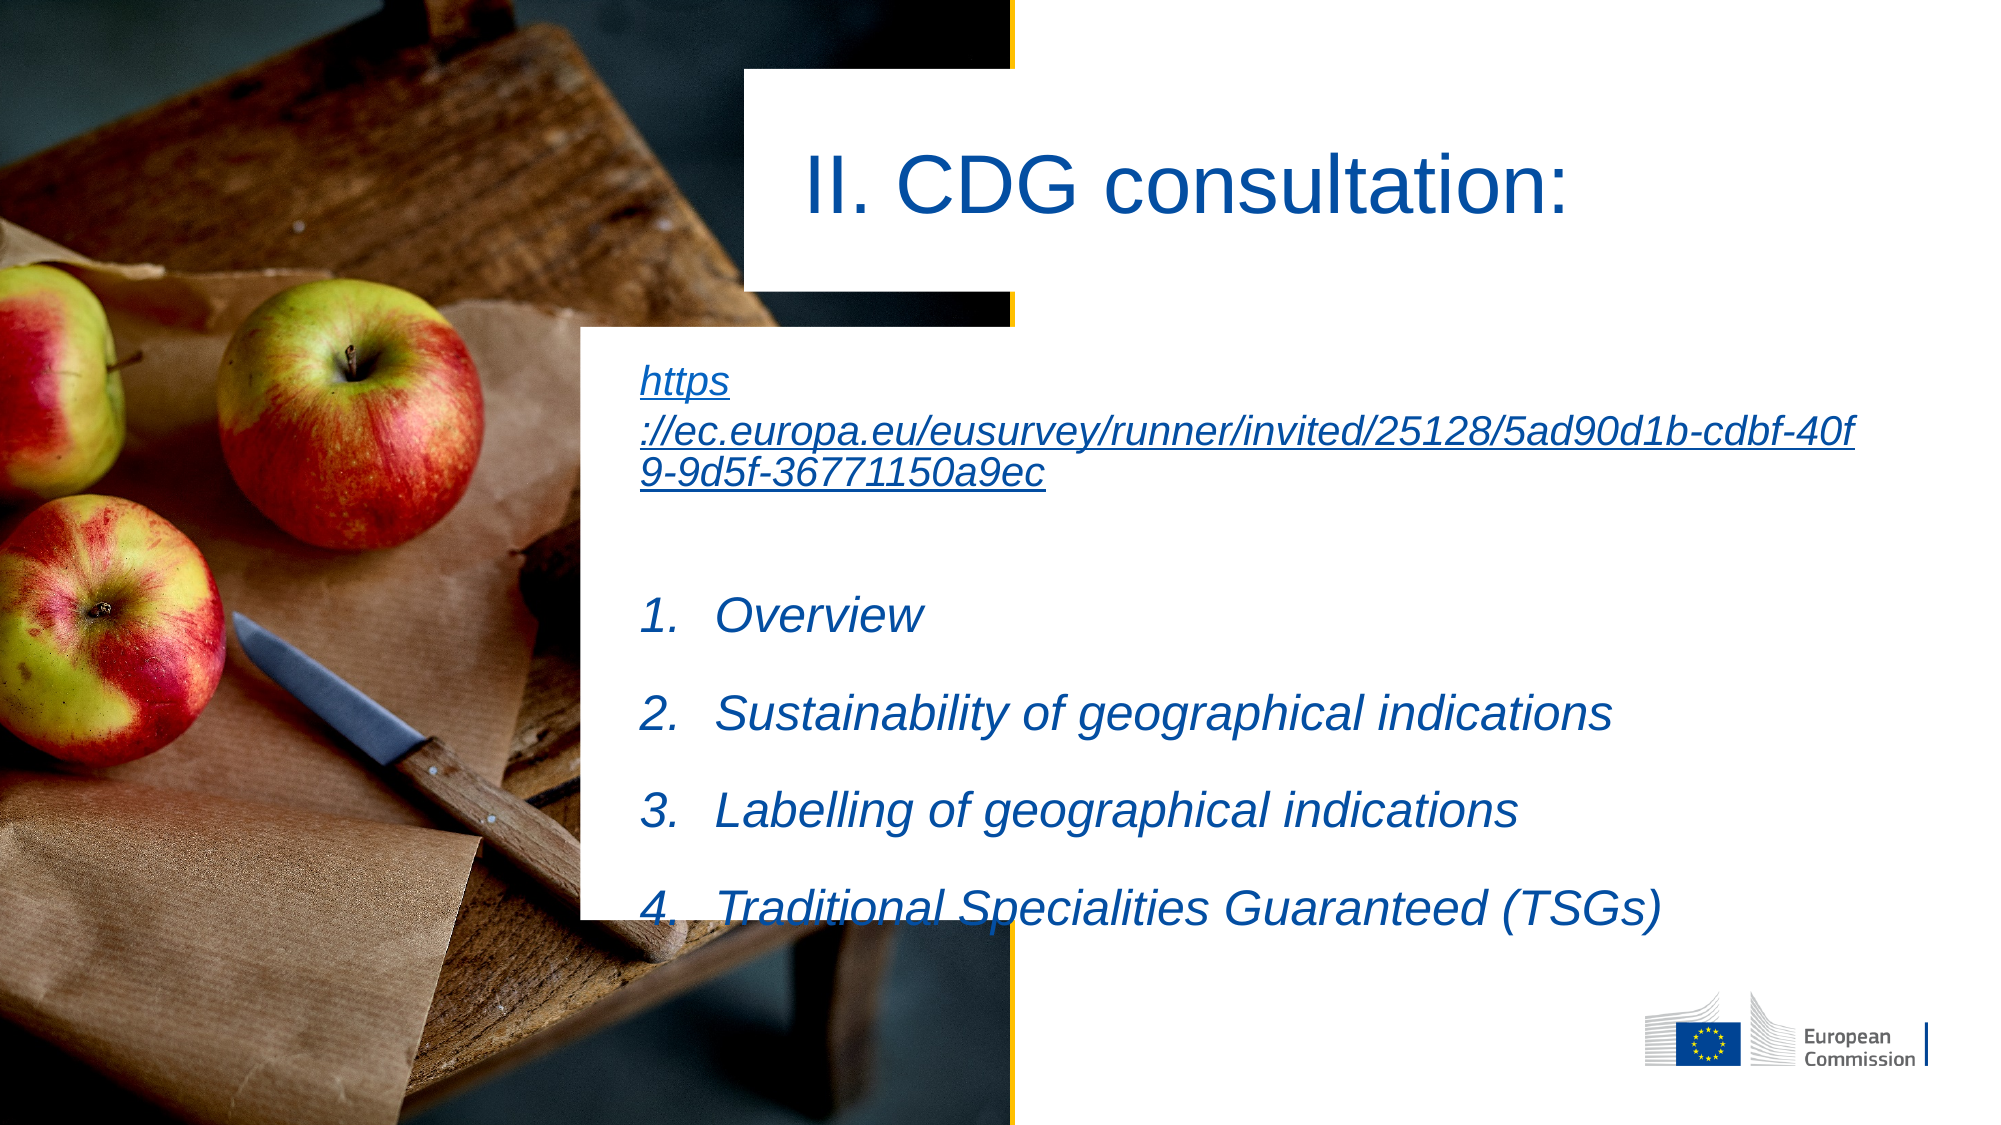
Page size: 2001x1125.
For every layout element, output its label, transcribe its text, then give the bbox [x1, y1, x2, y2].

picture [1645, 991, 1928, 1066]
text_box II. CDG consultation: [1010, 68, 1984, 292]
list https://ec.europa.eu/eusurvey/runner/invited/25128/5ad90d1b-cdbf-40f9-9d5f-36771150a9ec Overview Sustainability of geographical indications Labelling of geographical indications Traditional Specialities Guaranteed (TSGs) [1010, 326, 1930, 921]
picture [0, 0, 1010, 1125]
